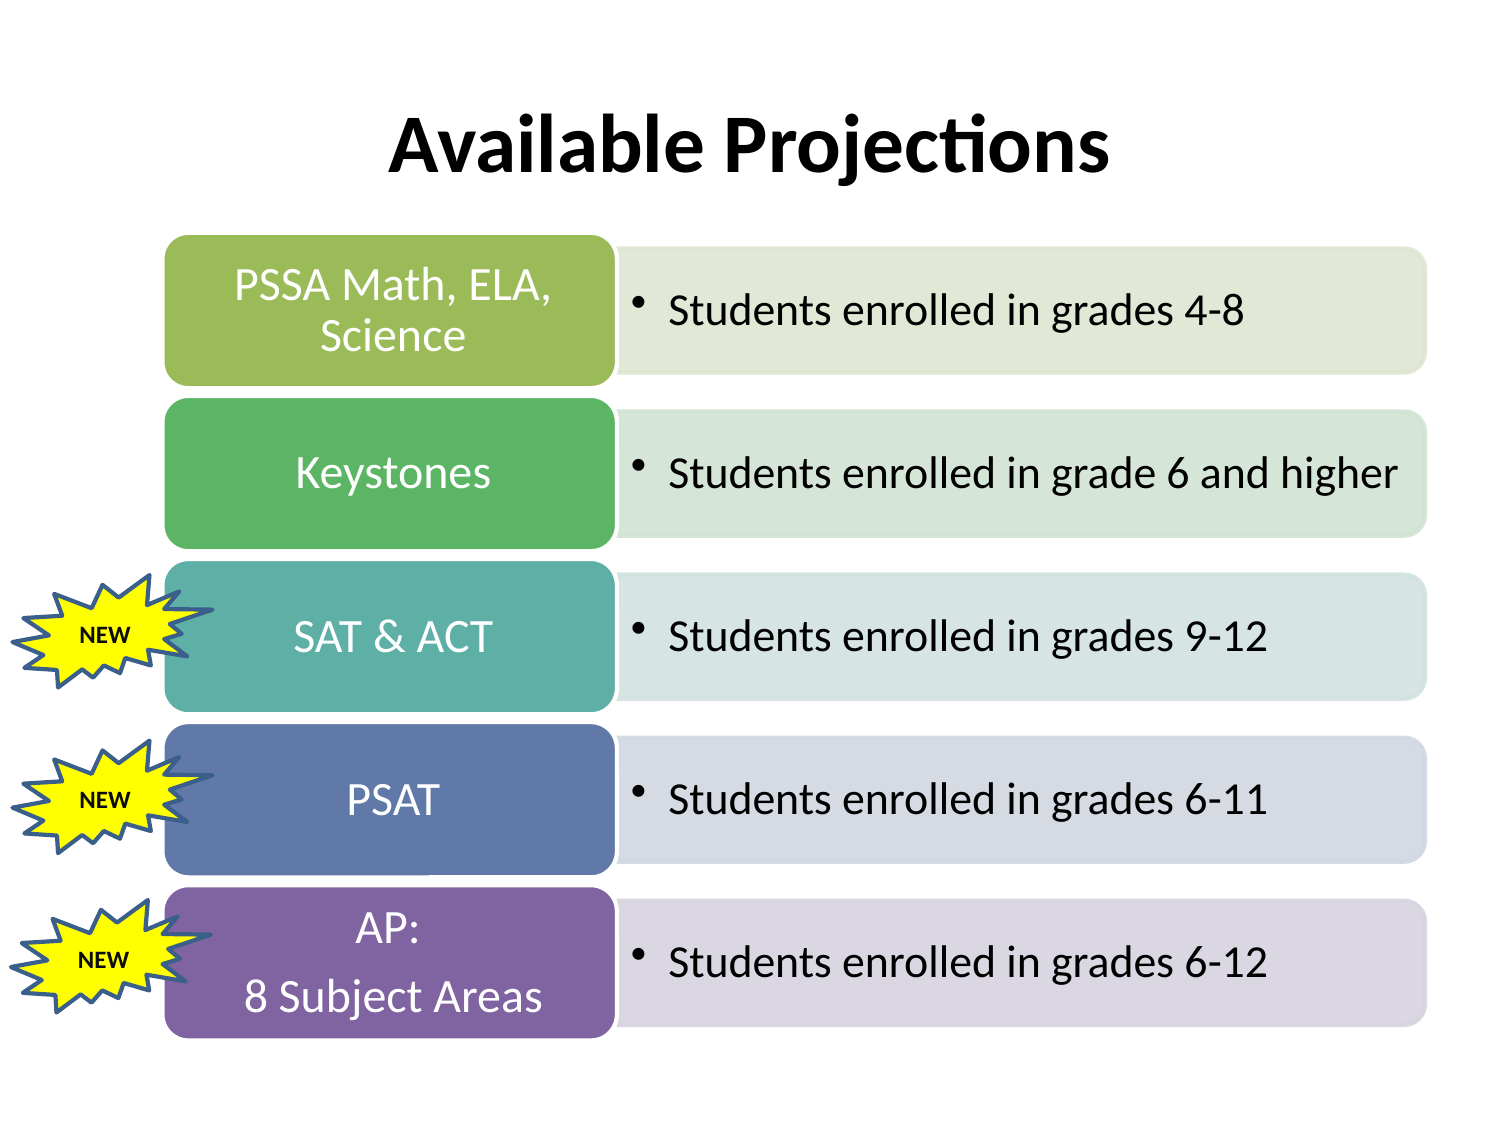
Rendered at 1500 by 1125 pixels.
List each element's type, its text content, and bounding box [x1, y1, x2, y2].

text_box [10, 574, 213, 1013]
title Available Projections [75, 45, 1425, 233]
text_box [162, 232, 1426, 1042]
